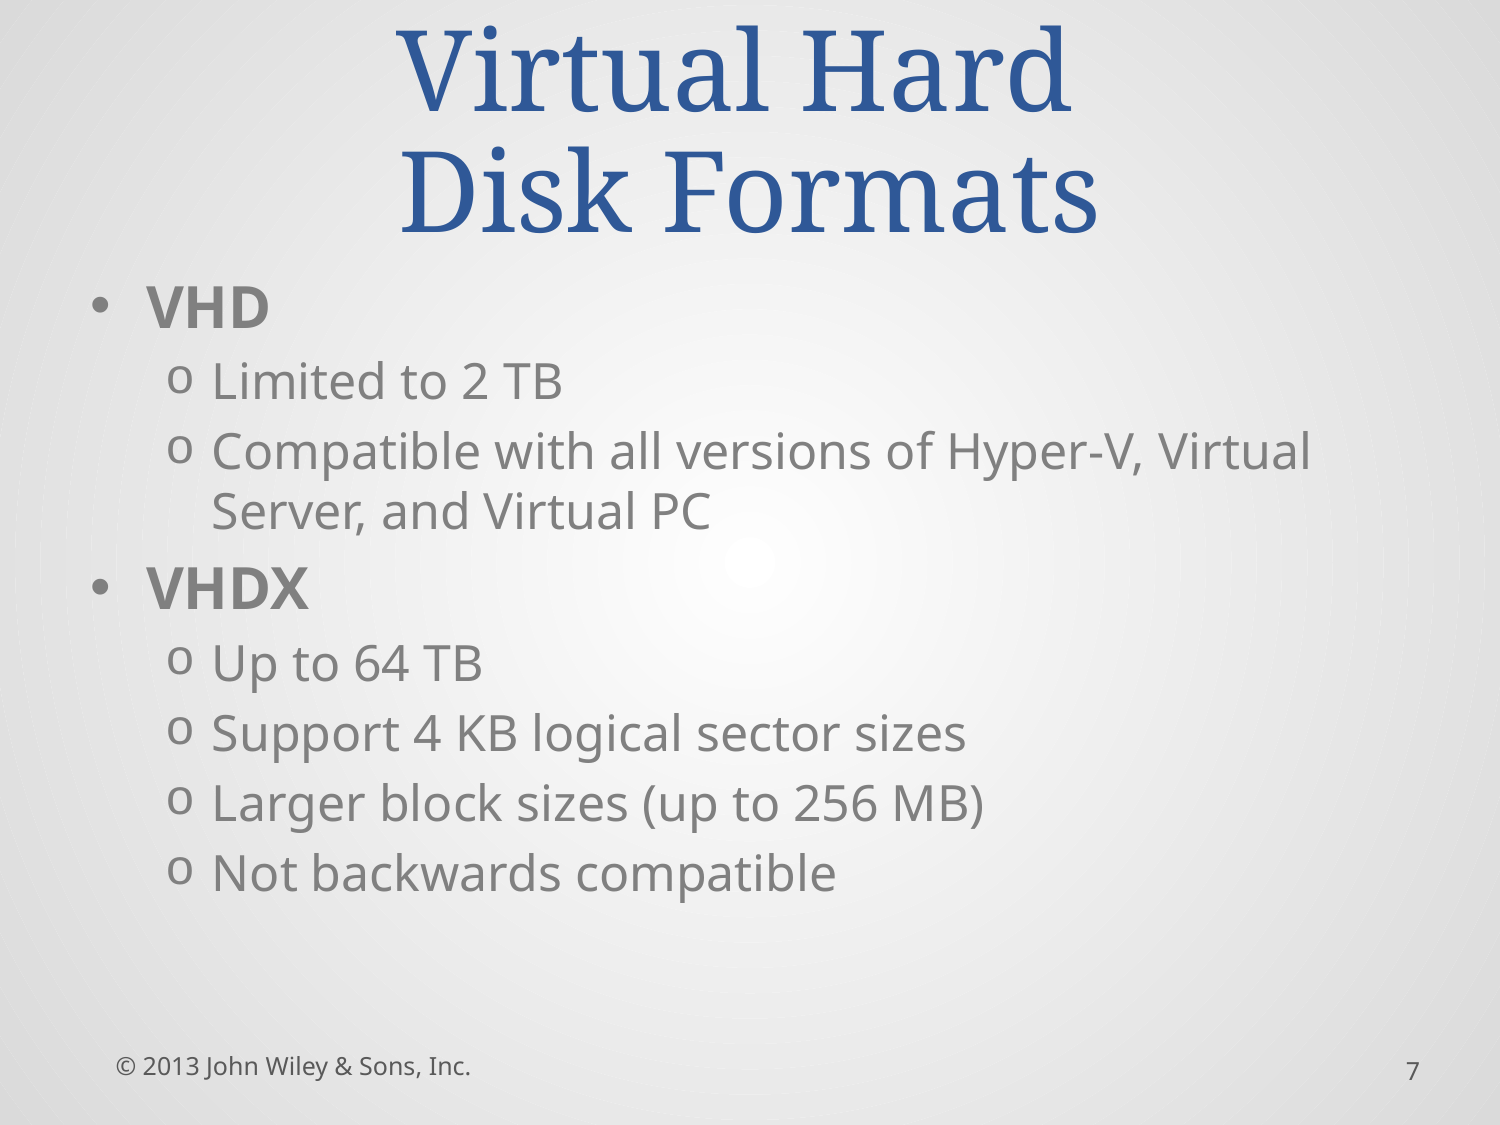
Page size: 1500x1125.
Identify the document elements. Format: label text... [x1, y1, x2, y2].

title Virtual Hard Disk Formats [75, 0, 1425, 262]
list VHD Limited to 2 TB Compatible with all versions of Hyper-V, Virtual Server, and Virtual PC VHDX Up to 64 TB Support 4 KB logical sector sizes Larger block sizes (up to 256 MB) Not backwards compatible [75, 262, 1425, 1005]
slide_number 7 [1401, 1042, 1494, 1103]
footer © 2013 John Wiley & Sons, Inc. [108, 1037, 576, 1098]
